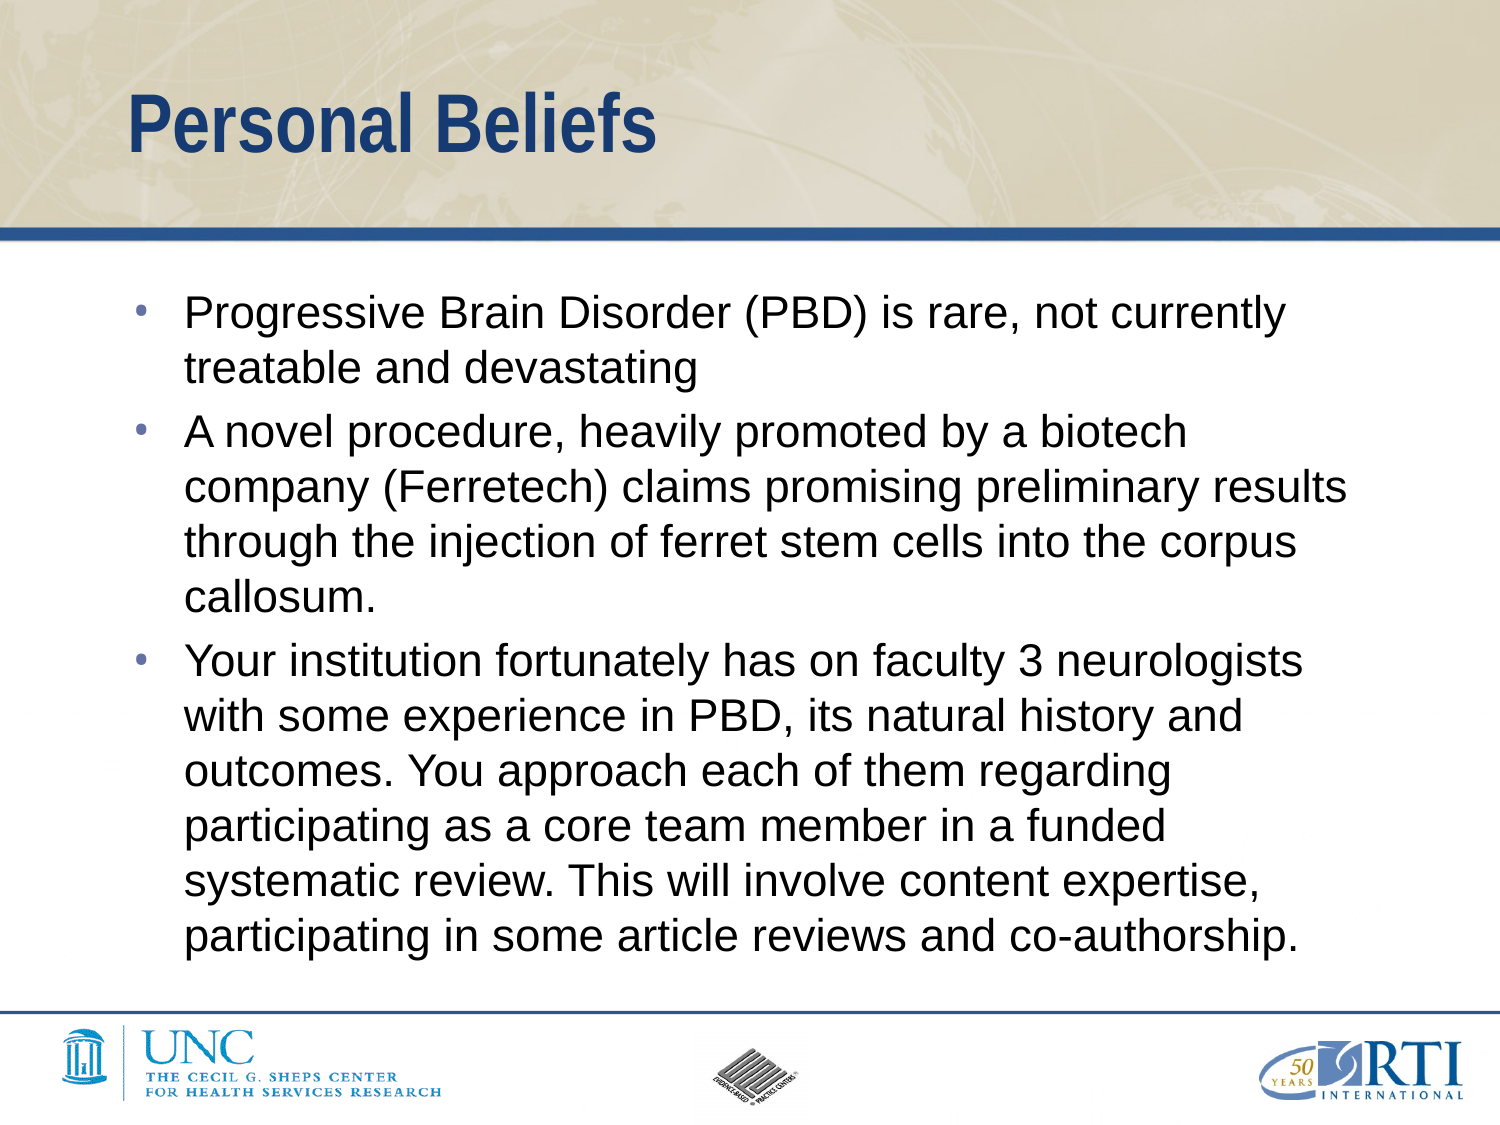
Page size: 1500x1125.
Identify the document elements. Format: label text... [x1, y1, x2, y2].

picture [0, 1015, 1500, 1125]
title Personal Beliefs [112, 24, 1388, 213]
picture [0, 0, 1500, 1010]
list Progressive Brain Disorder (PBD) is rare, not currently treatable and devastating A novel procedure, heavily promoted by a biotech company (Ferretech) claims promising preliminary results through the injection of ferret stem cells into the corpus callosum. Your institution fortunately has on faculty 3 neurologists with some experience in PBD, its natural history and outcomes. You approach each of them regarding participating as a core team member in a funded systematic review. This will involve content expertise, participating in some article reviews and co-authorship. [112, 274, 1388, 976]
